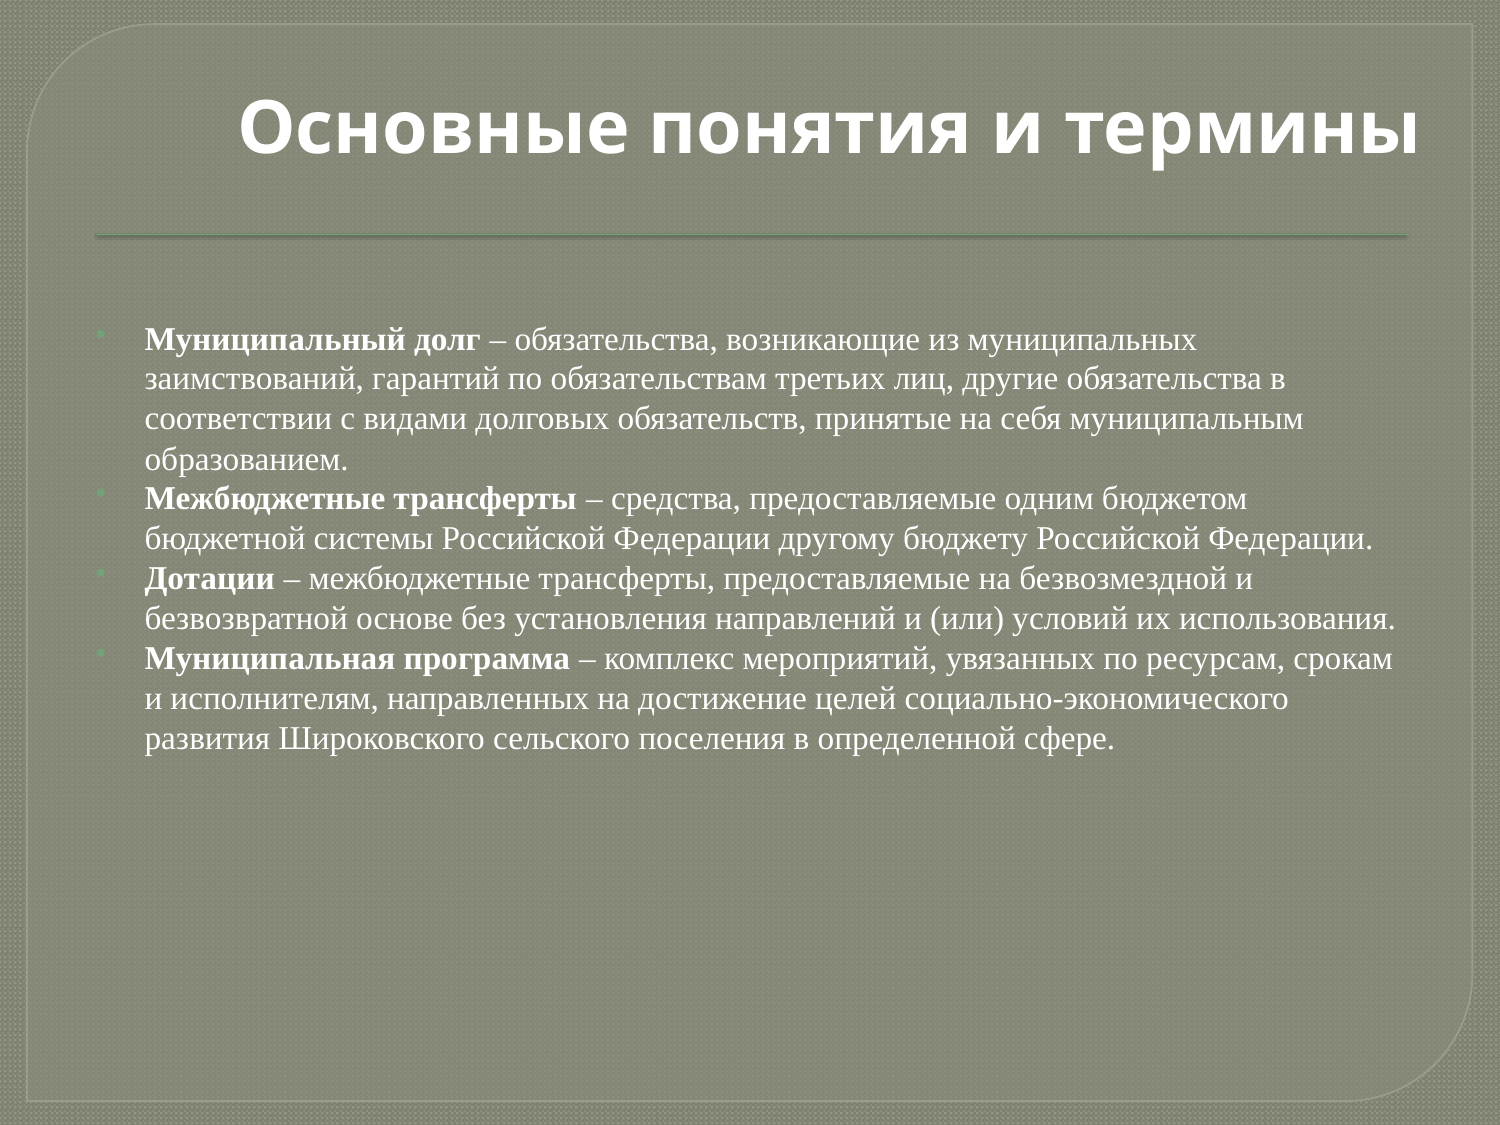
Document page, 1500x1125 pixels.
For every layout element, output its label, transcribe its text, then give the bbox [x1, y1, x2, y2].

list Муниципальный долг – обязательства, возникающие из муниципальных заимствований, гарантий по обязательствам третьих лиц, другие обязательства в соответствии с видами долговых обязательств, принятые на себя муниципальным образованием. Межбюджетные трансферты – средства, предоставляемые одним бюджетом бюджетной системы Российской Федерации другому бюджету Российской Федерации. Дотации – межбюджетные трансферты, предоставляемые на безвозмездной и безвозвратной основе без установления направлений и (или) условий их использования. Муниципальная программа – комплекс мероприятий, увязанных по ресурсам, срокам и исполнителям, направленных на достижение целей социально-экономического развития Широковского сельского поселения в определенной сфере. [82, 269, 1425, 957]
title Основные понятия и термины [93, 70, 1437, 176]
